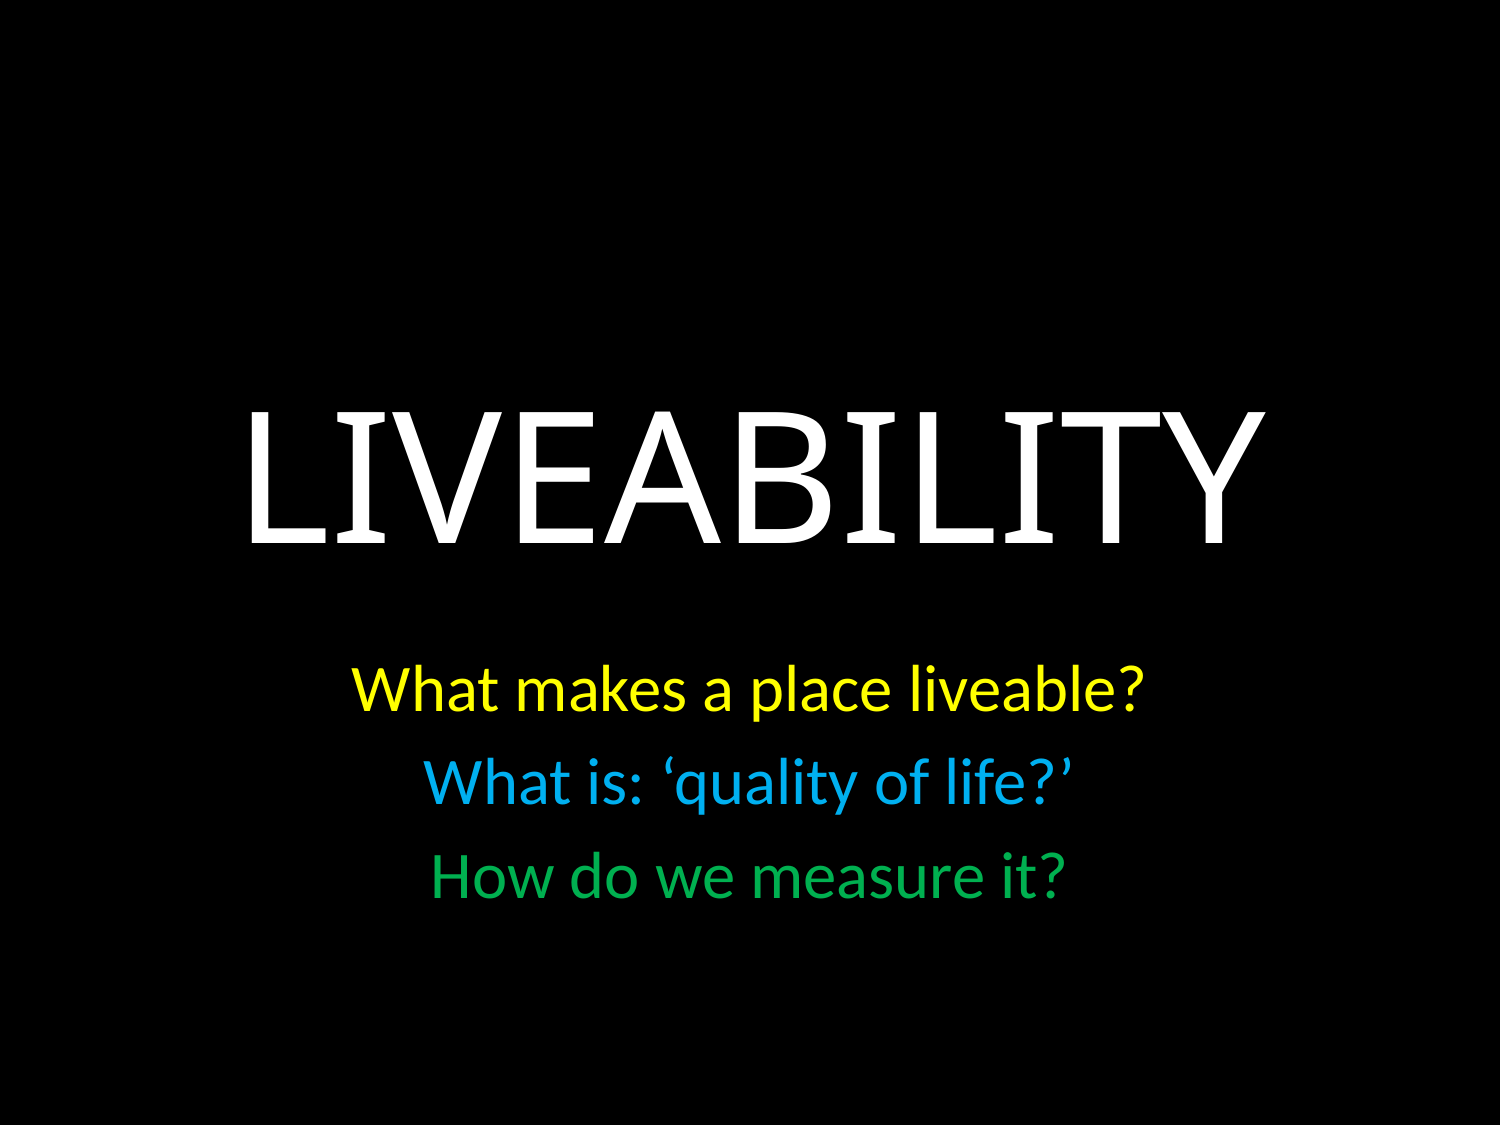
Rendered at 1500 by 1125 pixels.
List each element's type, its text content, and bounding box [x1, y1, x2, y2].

title LIVEABILITY [112, 349, 1388, 591]
subtitle What makes a place liveable? What is: ‘quality of life?’ How do we measure it? [225, 637, 1275, 925]
